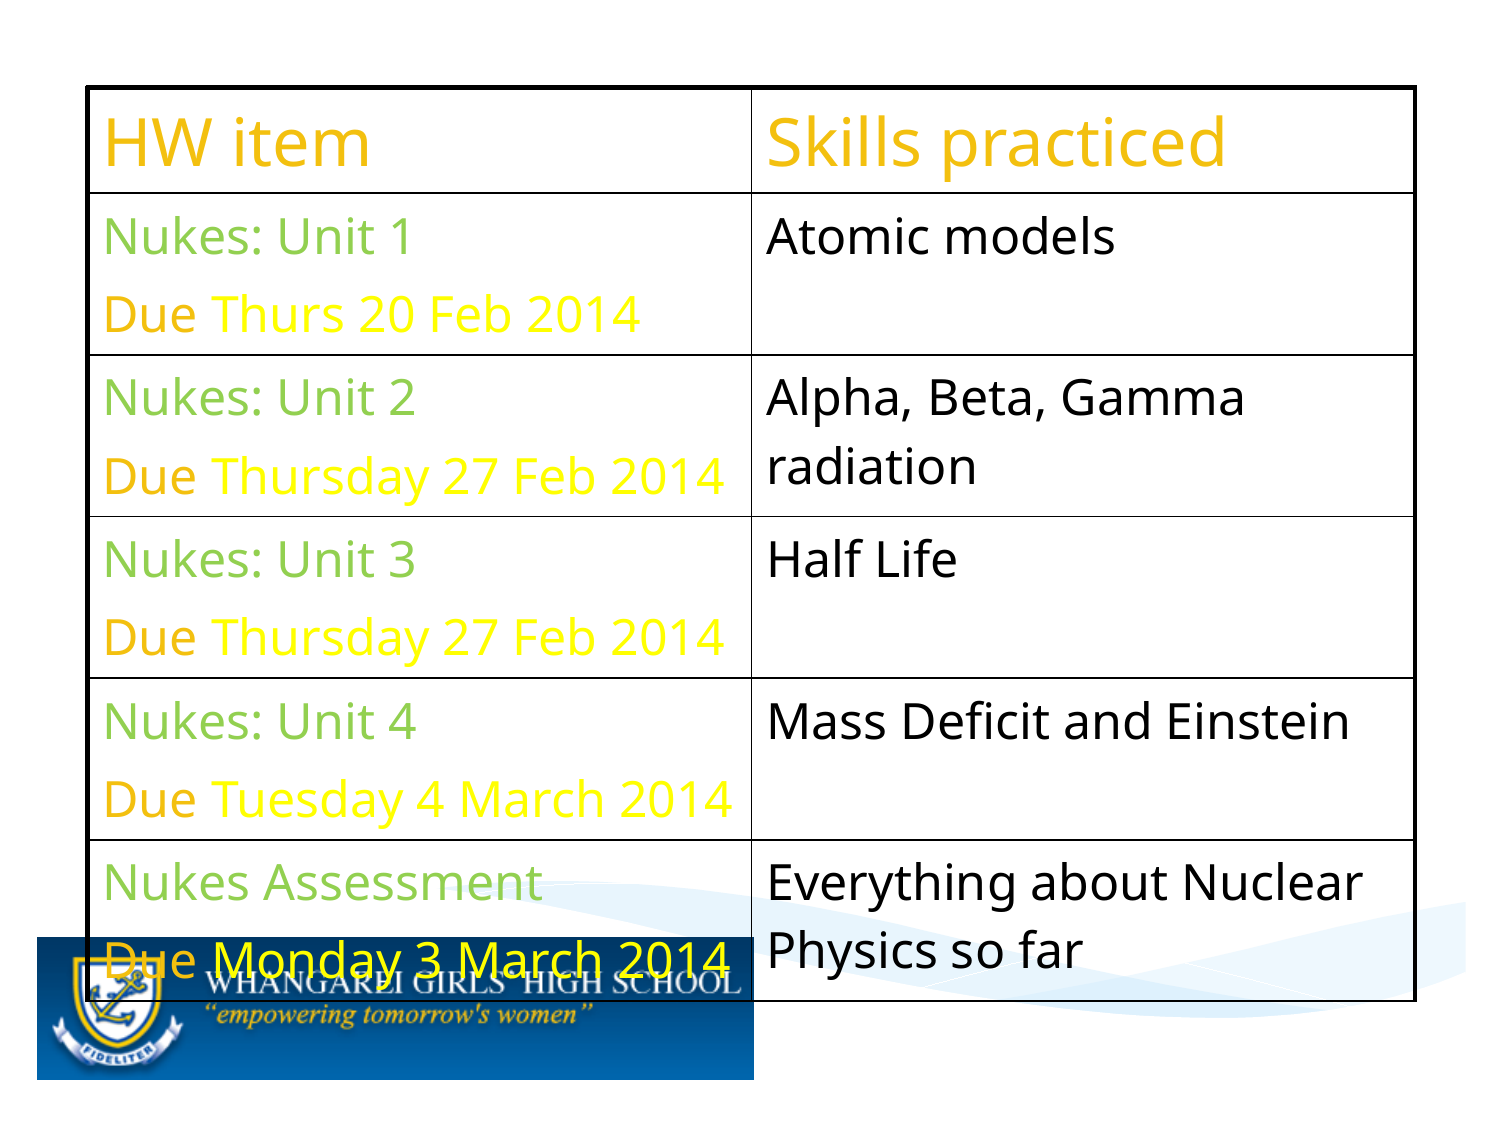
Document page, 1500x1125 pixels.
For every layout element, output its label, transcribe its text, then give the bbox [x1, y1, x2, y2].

table_cell Alpha, Beta, Gamma radiation [752, 356, 1413, 516]
table_cell Atomic models [752, 194, 1413, 354]
table_header HW item [90, 90, 751, 192]
table_cell Nukes: Unit 2 Due Thursday 27 Feb 2014 [90, 356, 751, 516]
table_cell Everything about Nuclear Physics so far [752, 841, 1413, 1000]
table_cell Nukes Assessment Due Monday 3 March 2014 [90, 841, 751, 935]
table_cell Mass Deficit and Einstein [752, 679, 1413, 839]
table_cell Nukes: Unit 3 Due Thursday 27 Feb 2014 [90, 517, 751, 677]
table_header Skills practiced [752, 90, 1413, 192]
table_cell Half Life [752, 517, 1413, 677]
table_cell Nukes: Unit 4 Due Tuesday 4 March 2014 [90, 679, 751, 839]
picture [37, 937, 754, 1080]
table_cell Nukes: Unit 1 Due Thurs 20 Feb 2014 [90, 194, 751, 354]
